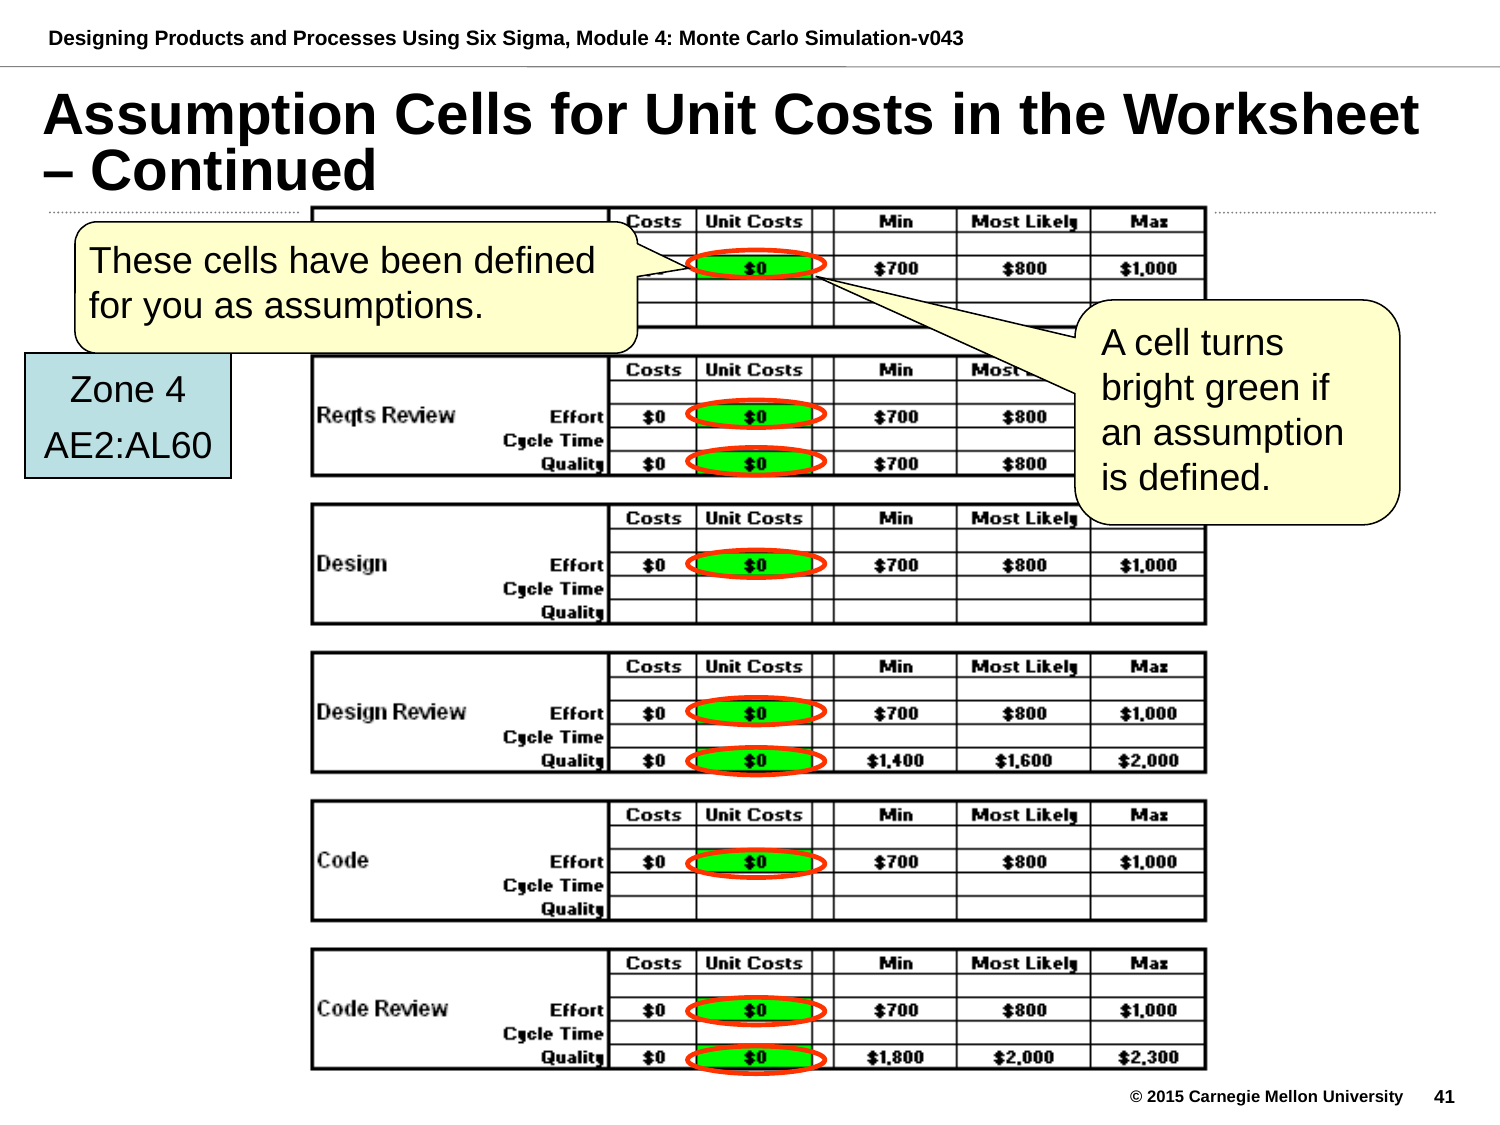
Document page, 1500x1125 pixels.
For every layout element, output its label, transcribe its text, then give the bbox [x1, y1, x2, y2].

title Assumption Cells for Unit Costs in the Worksheet – Continued [42, 89, 1438, 202]
text_box These cells have been defined for you as assumptions. [74, 221, 294, 354]
picture [299, 199, 1213, 1081]
text_box Zone 4 AE2:AL60 [24, 353, 232, 479]
text_box A cell turns bright green if an assumption is defined. [1216, 299, 1400, 525]
